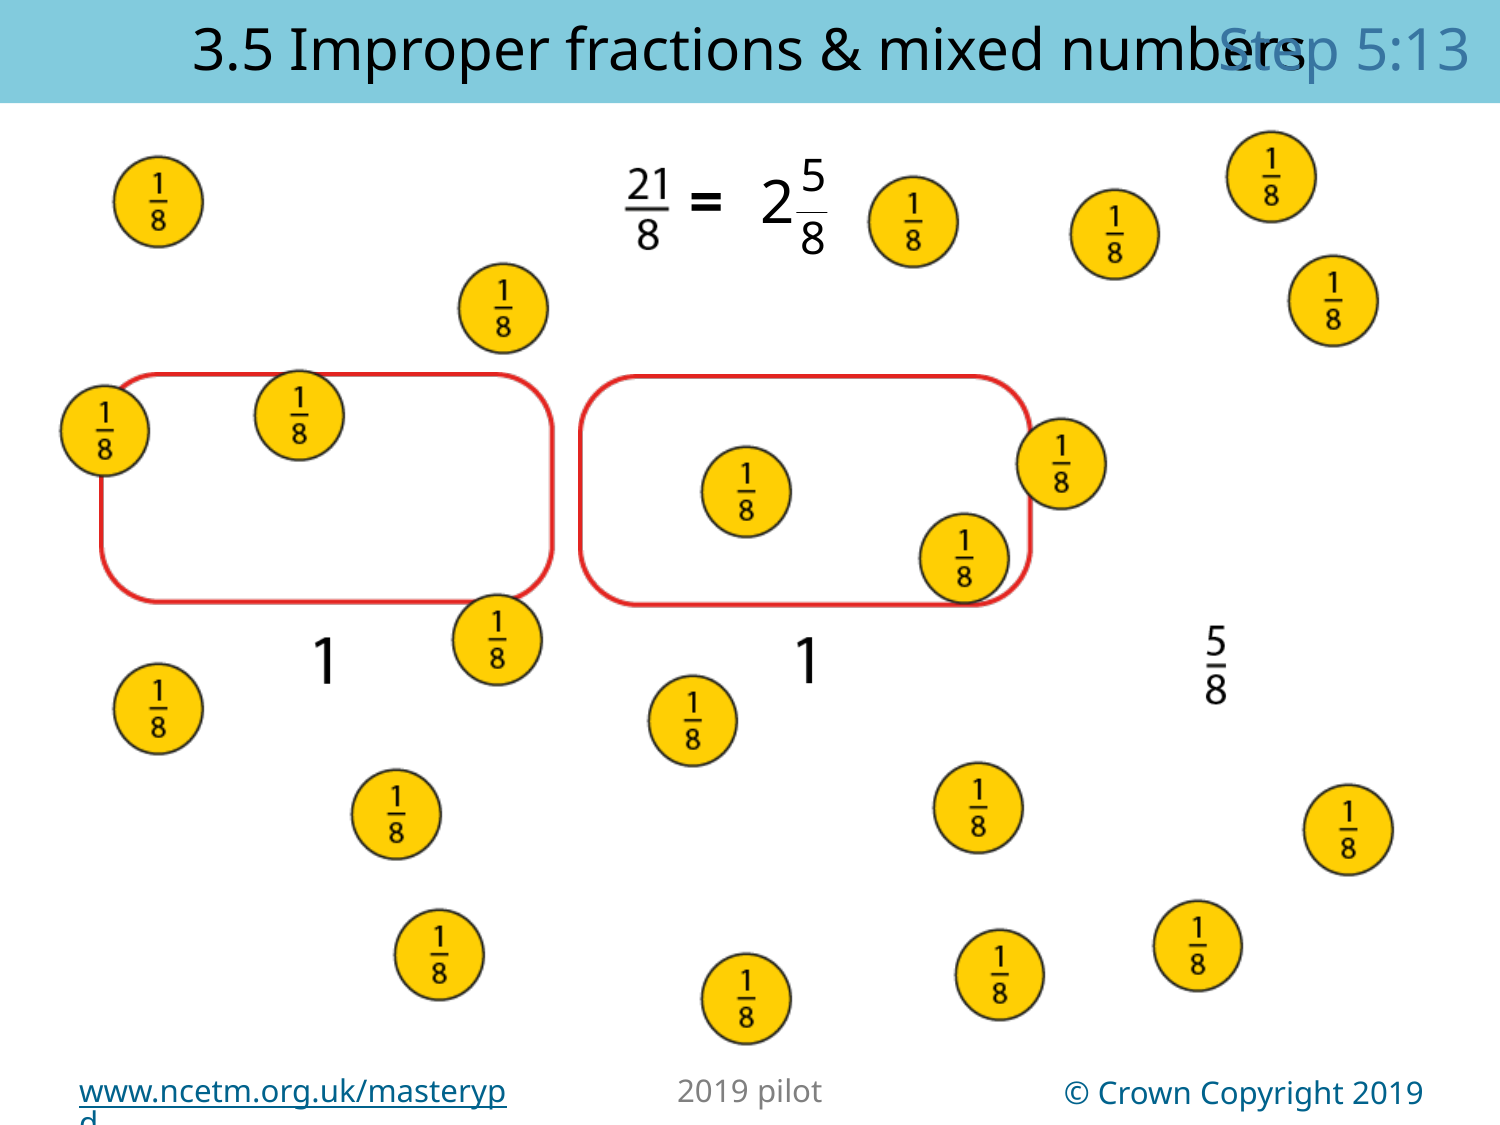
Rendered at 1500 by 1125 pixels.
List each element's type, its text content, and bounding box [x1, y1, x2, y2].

picture [856, 172, 964, 280]
picture [636, 671, 743, 779]
picture [1214, 127, 1322, 235]
picture [101, 659, 209, 767]
picture [446, 259, 554, 366]
picture [943, 925, 1050, 1033]
picture [1291, 780, 1399, 888]
picture [1184, 612, 1241, 722]
picture [1276, 251, 1384, 359]
picture [1057, 185, 1165, 292]
picture [689, 949, 797, 1057]
picture [921, 758, 1029, 866]
picture [382, 905, 490, 1013]
picture [616, 132, 700, 265]
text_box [687, 151, 833, 261]
picture [47, 365, 1112, 724]
list Step 5:13 [0, 0, 1500, 104]
picture [339, 765, 447, 872]
picture [101, 152, 209, 260]
picture [1141, 896, 1248, 1004]
